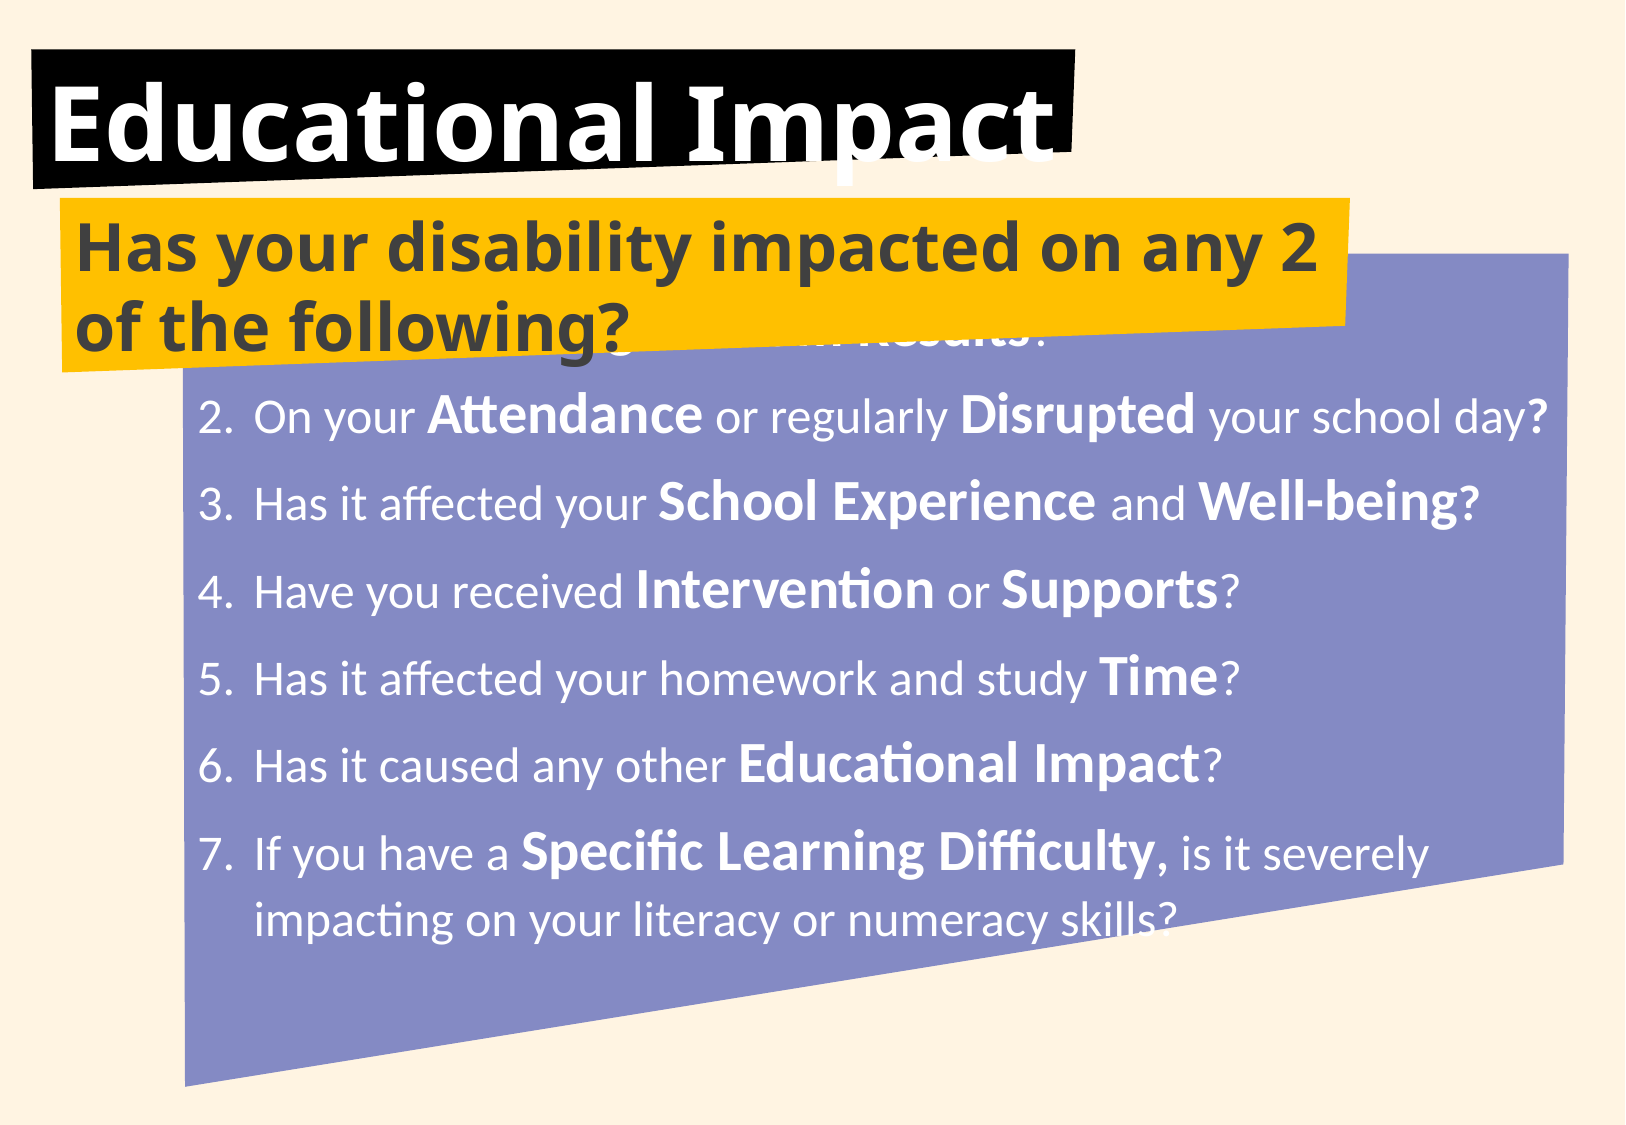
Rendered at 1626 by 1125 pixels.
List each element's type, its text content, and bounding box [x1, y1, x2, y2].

text_box Educational Impact [31, 49, 1076, 190]
text_box On your Learning or Exam Results? On your Attendance or regularly Disrupted your school day? Has it affected your School Experience and Well-being? Have you received Intervention or Supports? Has it affected your homework and study Time? Has it caused any other Educational Impact? If you have a Specific Learning Difficulty, is it severely impacting on your literacy or numeracy skills? [182, 253, 1569, 1087]
text_box Has your disability impacted on any 2 of the following? [59, 197, 1350, 373]
